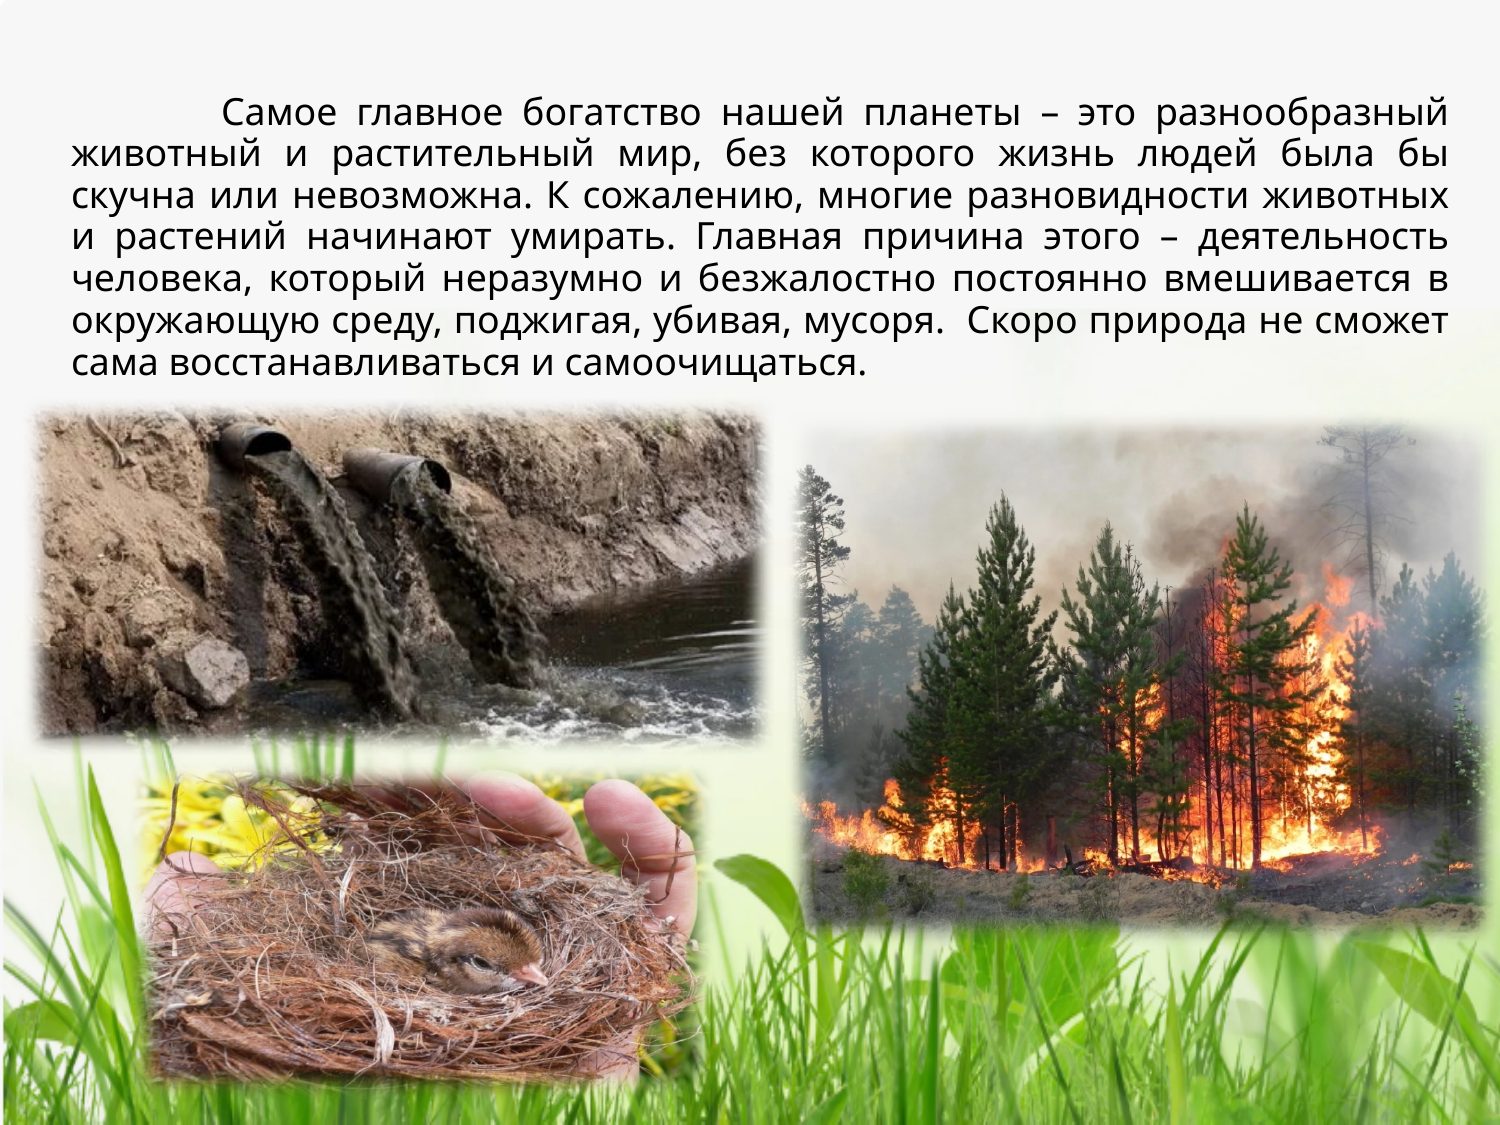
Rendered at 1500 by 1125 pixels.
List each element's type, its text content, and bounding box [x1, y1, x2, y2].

picture [0, 0, 1500, 1125]
text_box Самое главное богатство нашей планеты – это разнообразный животный и растительный мир, без которого жизнь людей была бы скучна или невозможна. К сожалению, многие разновидности животных и растений начинают умирать. Главная причина этого – деятельность человека, который неразумно и безжалостно постоянно вмешивается в окружающую среду, поджигая, убивая, мусоря. Скоро природа не сможет сама восстанавливаться и самоочищаться. [0, 0, 1465, 390]
